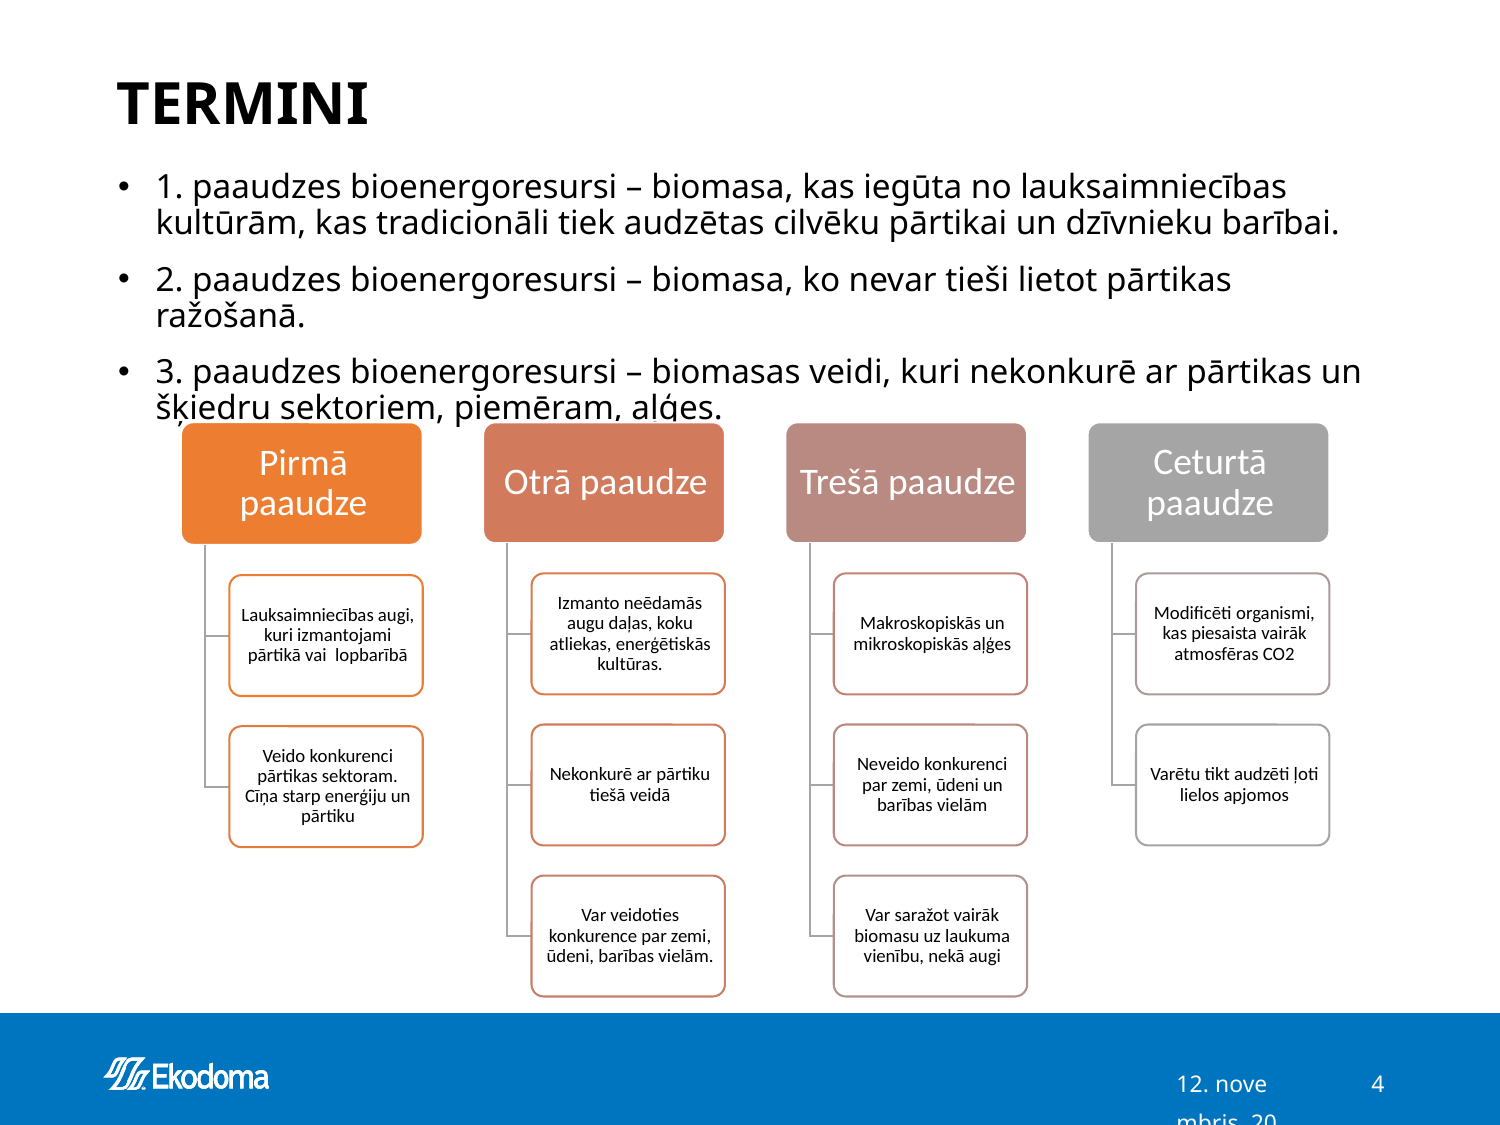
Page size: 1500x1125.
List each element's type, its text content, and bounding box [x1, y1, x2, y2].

list 1. paaudzes bioenergoresursi – biomasa, kas iegūta no lauksaimniecības kultūrām, kas tradicionāli tiek audzētas cilvēku pārtikai un dzīvnieku barībai. 2. paaudzes bioenergoresursi – biomasa, ko nevar tieši lietot pārtikas ražošanā. 3. paaudzes bioenergoresursi – biomasas veidi, kuri nekonkurē ar pārtikas un šķiedru sektoriem, piemēram, aļģes. [103, 162, 1397, 978]
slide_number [1161, 1046, 1295, 1107]
picture [103, 1057, 269, 1090]
title Termini [101, 47, 1396, 165]
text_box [162, 421, 1349, 997]
slide_number 4 [1304, 1046, 1400, 1107]
